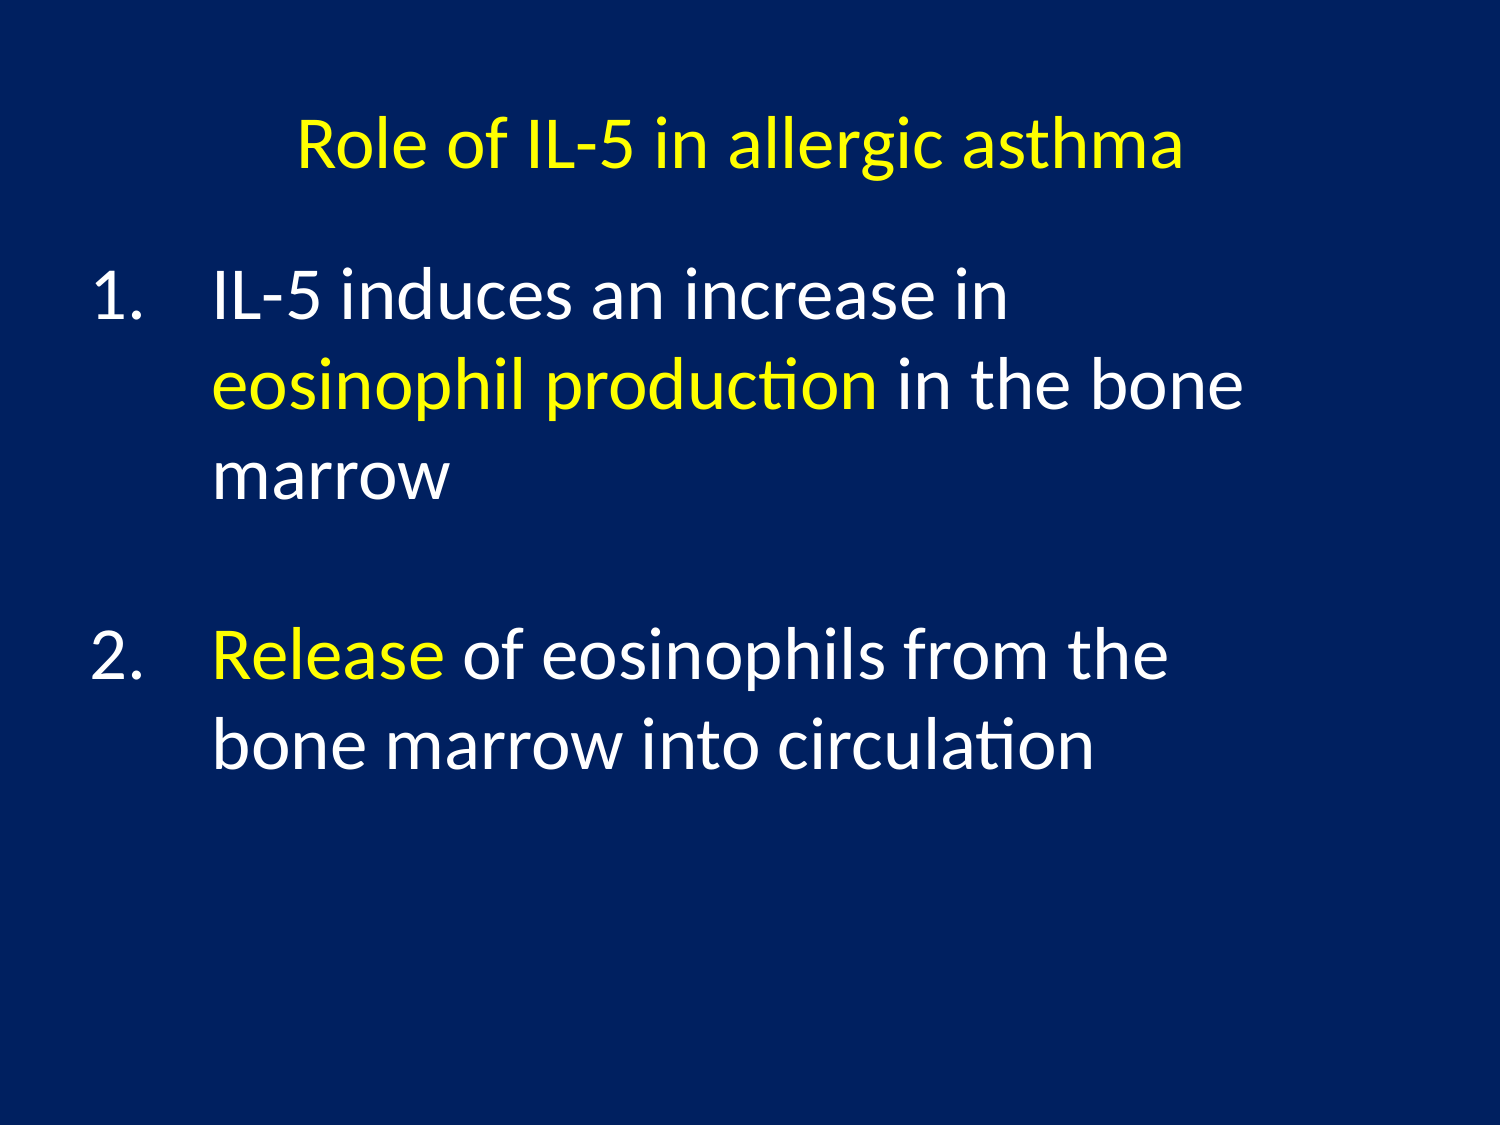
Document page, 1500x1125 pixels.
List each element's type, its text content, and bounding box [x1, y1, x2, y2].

text_box IL-5 induces an increase in eosinophil production in the bone marrow 2. Release of eosinophils from the bone marrow into circulation [74, 237, 1338, 793]
title Role of IL-5 in allergic asthma [75, 45, 1425, 233]
